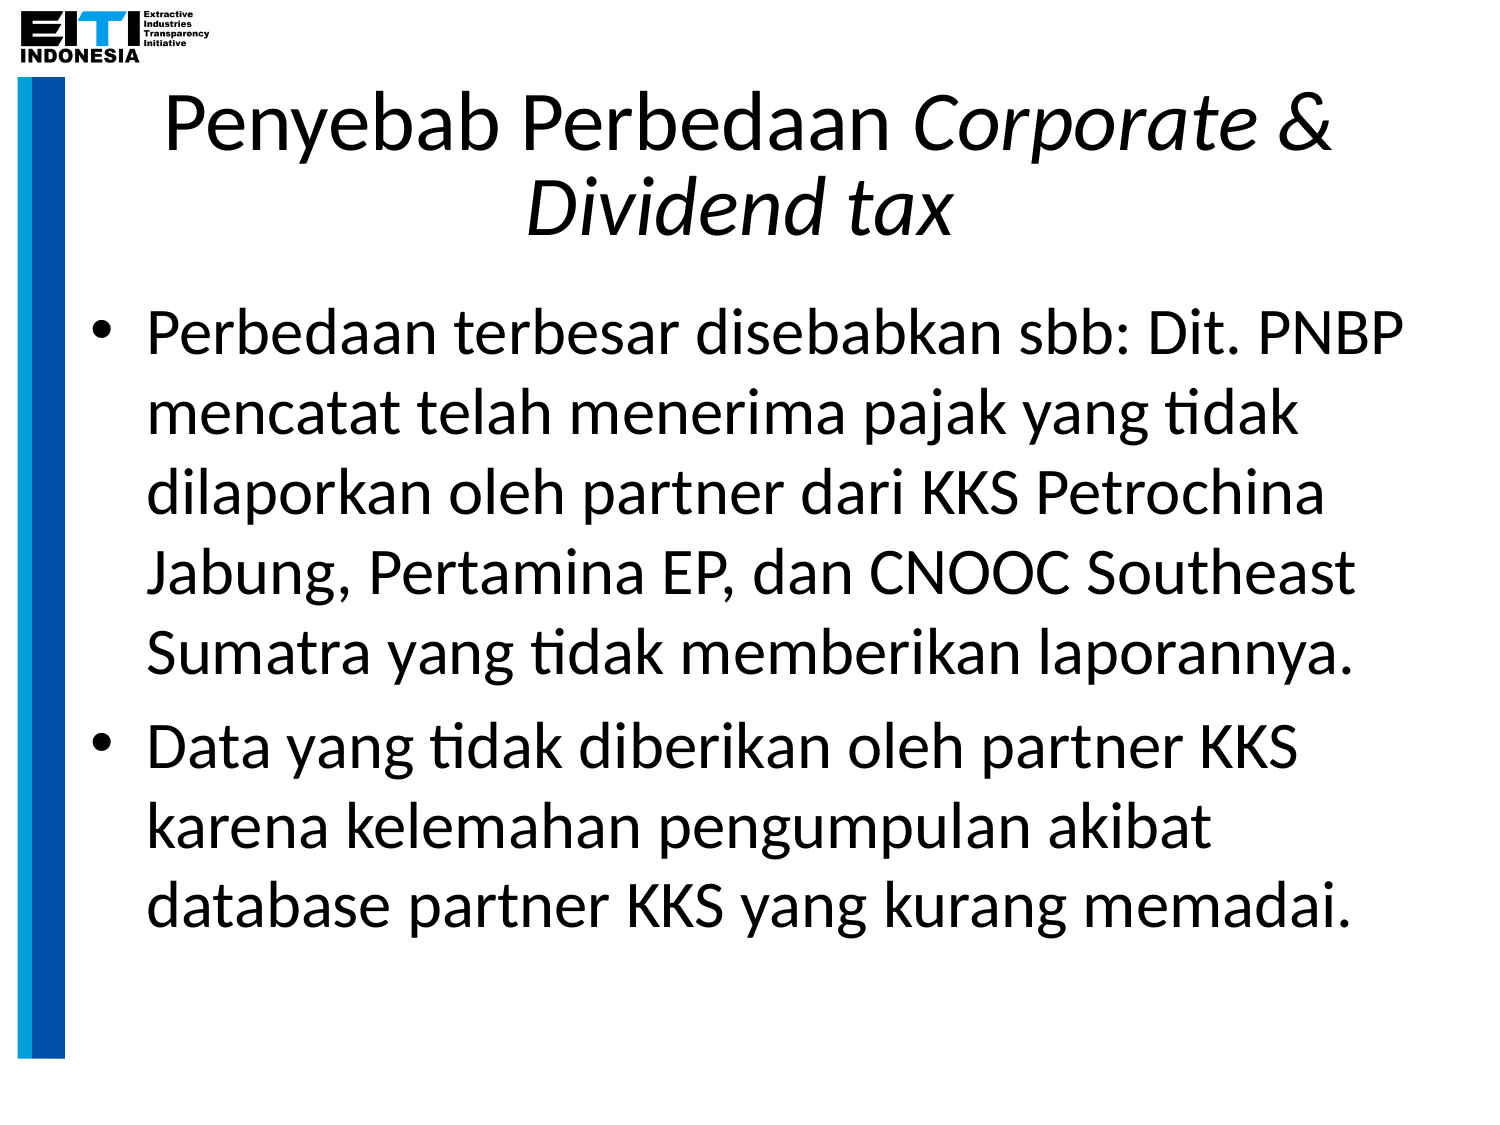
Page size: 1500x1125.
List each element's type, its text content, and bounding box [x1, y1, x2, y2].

title Penyebab Perbedaan Corporate & Dividend tax [75, 78, 1425, 266]
list Perbedaan terbesar disebabkan sbb: Dit. PNBP mencatat telah menerima pajak yang tidak dilaporkan oleh partner dari KKS Petrochina Jabung, Pertamina EP, dan CNOOC Southeast Sumatra yang tidak memberikan laporannya. Data yang tidak diberikan oleh partner KKS karena kelemahan pengumpulan akibat database partner KKS yang kurang memadai. [75, 280, 1425, 1047]
picture [17, 7, 213, 67]
